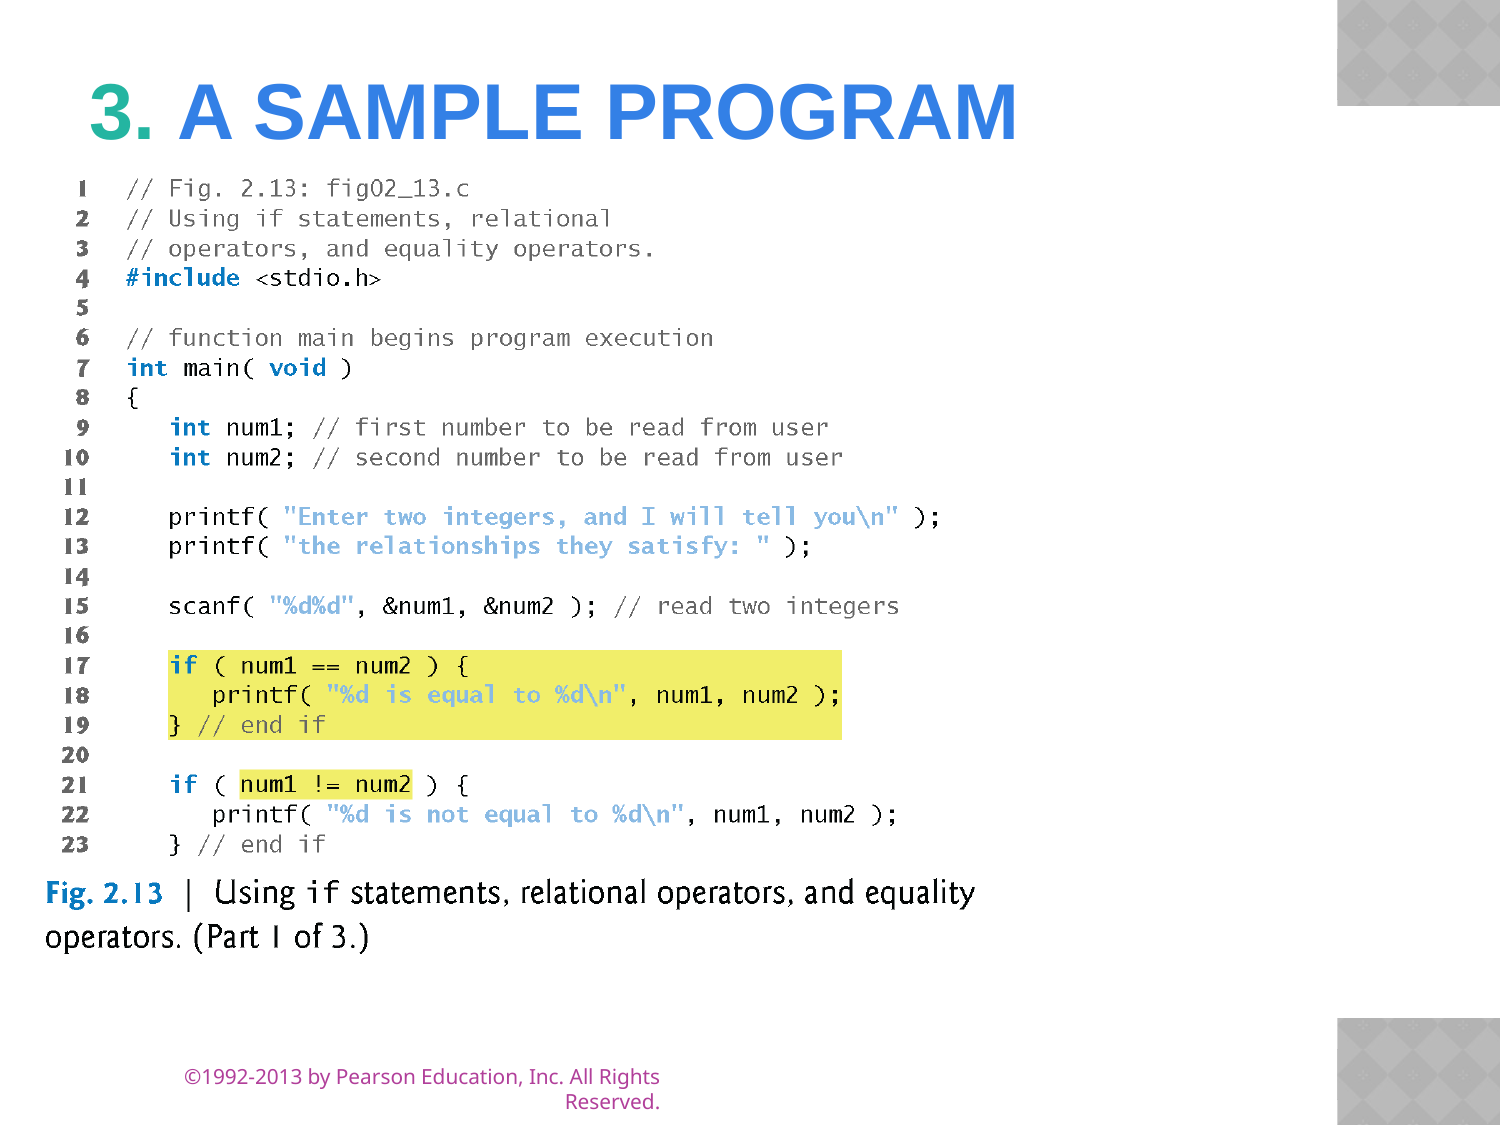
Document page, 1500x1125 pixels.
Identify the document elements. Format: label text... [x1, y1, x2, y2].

footer ©1992-2013 by Pearson Education, Inc. All Rights Reserved. [75, 1075, 675, 1114]
picture [0, 106, 1500, 1019]
text_box 3. A SAMPLE PROGRAM [74, 52, 1263, 105]
